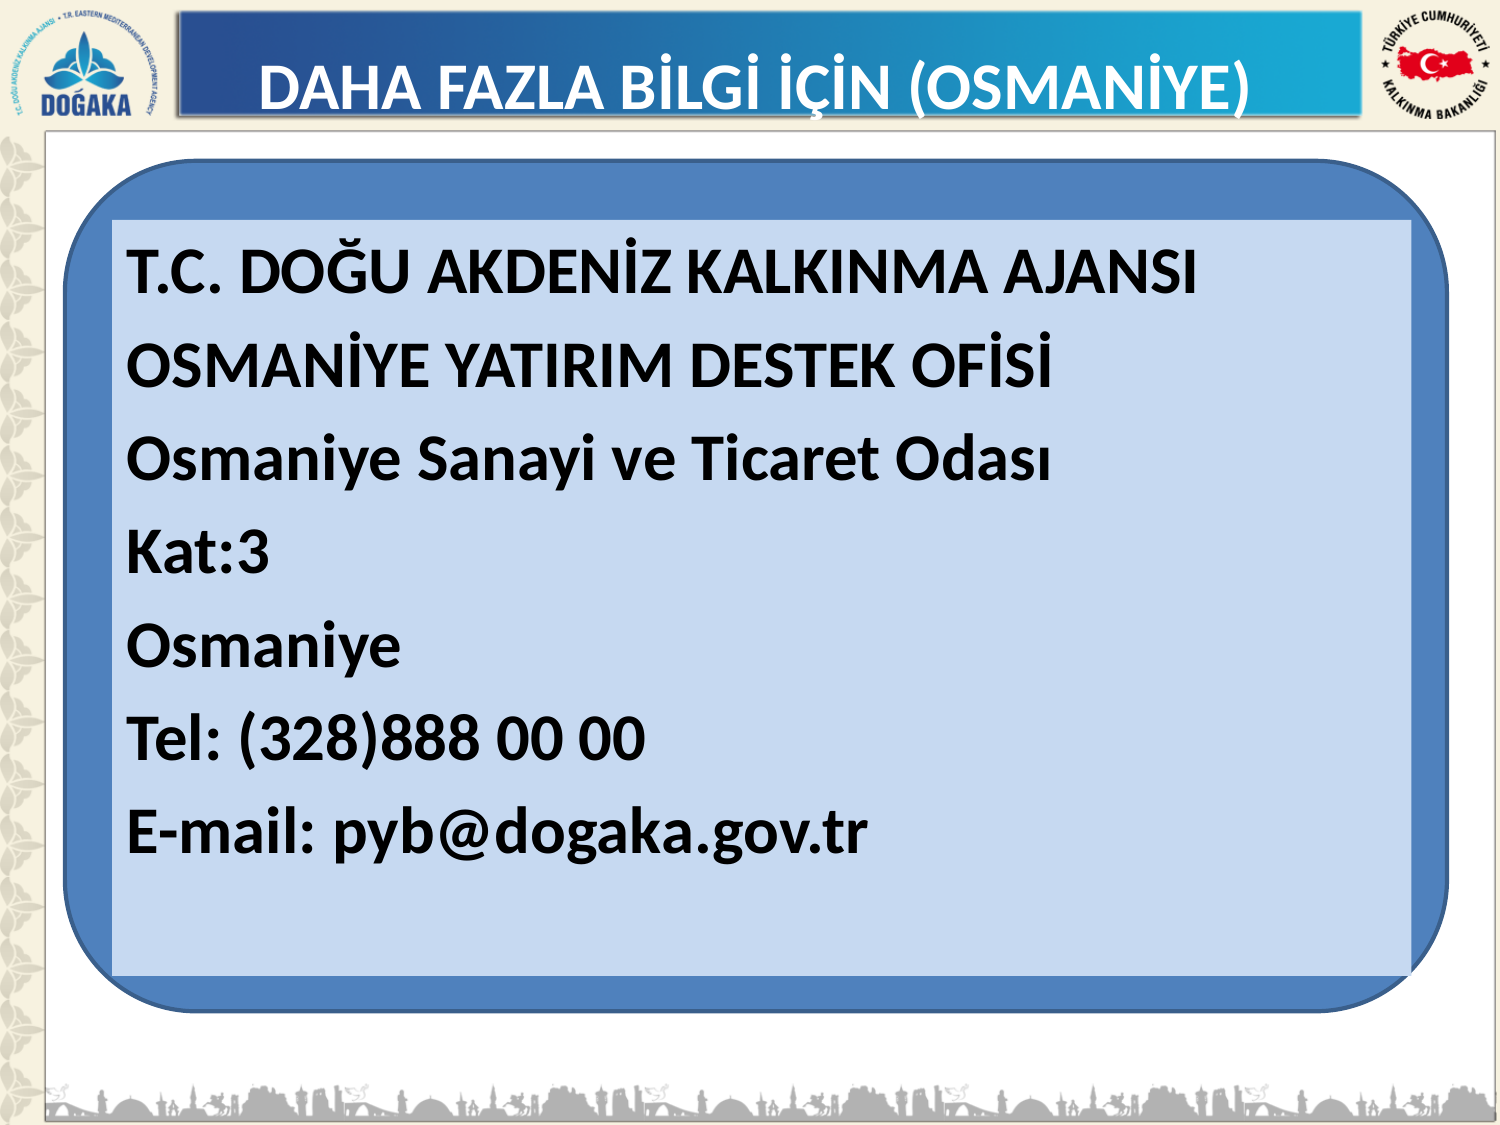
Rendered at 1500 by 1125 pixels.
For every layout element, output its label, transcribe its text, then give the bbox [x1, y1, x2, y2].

title DAHA FAZLA BİLGİ İÇİN (OSMANİYE) [159, 35, 1353, 161]
text_box [62, 161, 1450, 1014]
picture [0, 0, 1500, 1125]
list T.C. DOĞU AKDENİZ KALKINMA AJANSI OSMANİYE YATIRIM DESTEK OFİSİ Osmaniye Sanayi ve Ticaret Odası Kat:3 Osmaniye Tel: (328)888 00 00 E-mail: pyb@dogaka.gov.tr [112, 219, 1412, 976]
